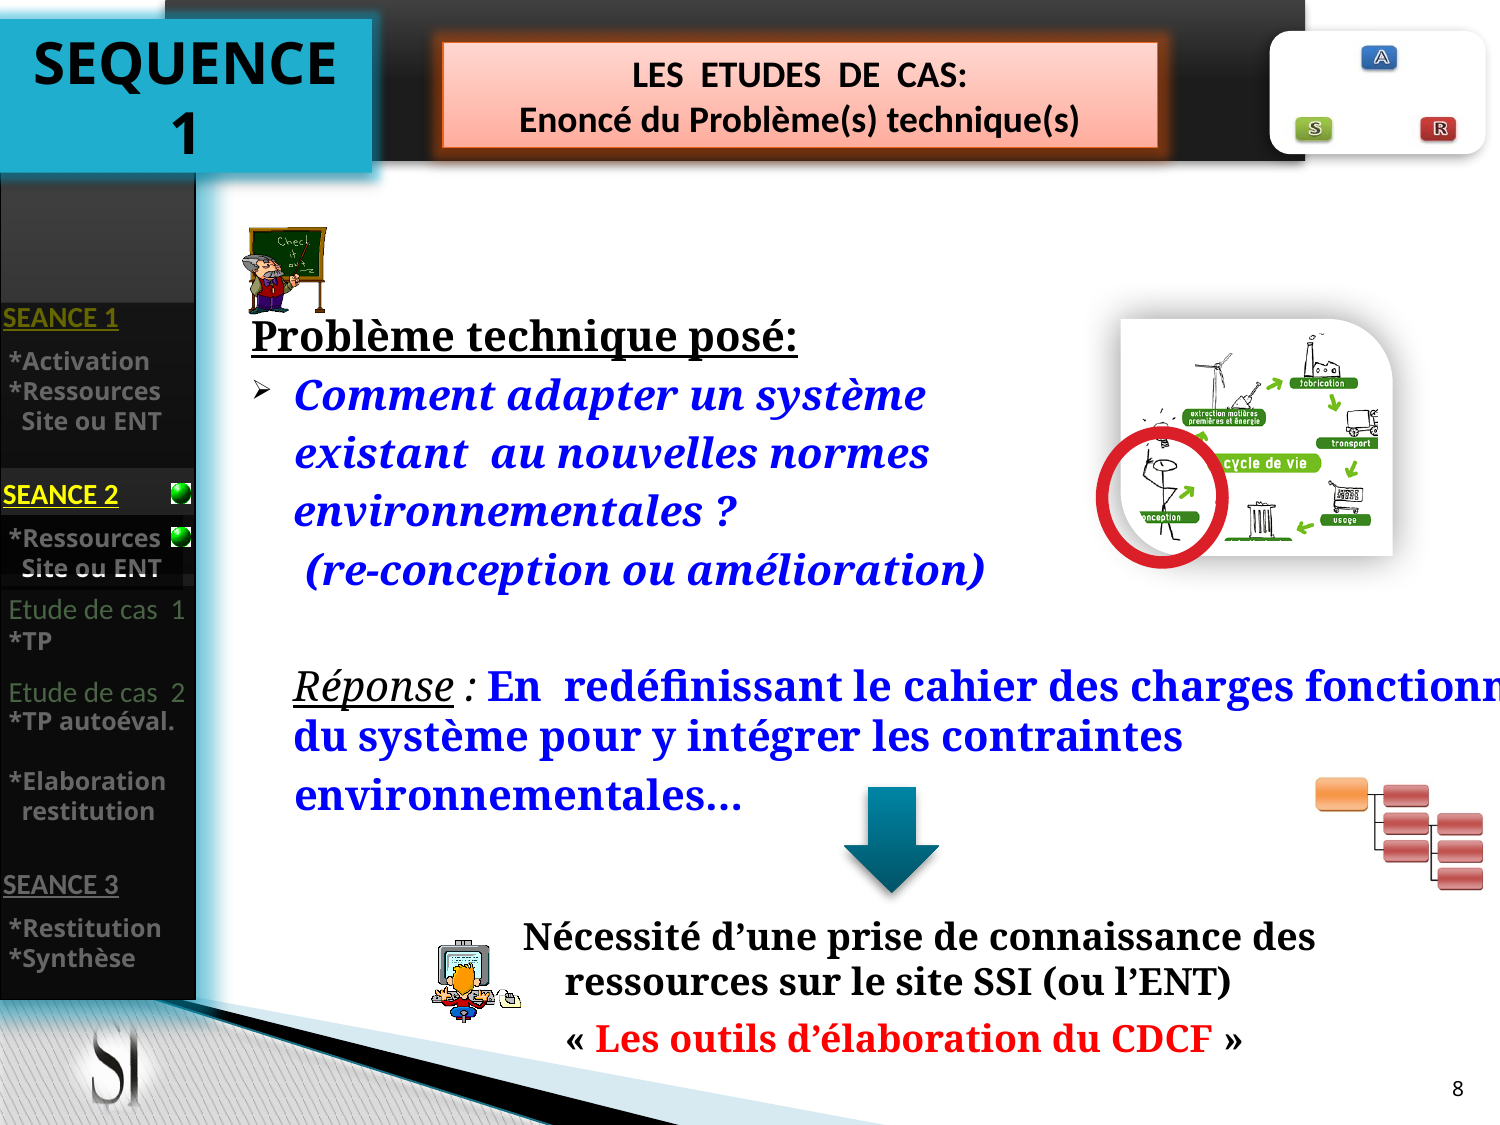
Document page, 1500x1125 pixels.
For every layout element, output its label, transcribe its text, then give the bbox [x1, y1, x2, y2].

picture [241, 219, 329, 315]
picture [1304, 774, 1485, 897]
text_box LES ETUDES DE CAS: Enoncé du Problème(s) technique(s) [442, 42, 1158, 148]
slide_number 8 [428, 26, 1176, 159]
text_box Nécessité d’une prise de connaissance des ressources sur le site SSI (ou l’ENT) « Les outils d’élaboration du CDCF » [490, 905, 1353, 1069]
picture [1269, 30, 1486, 155]
picture [52, 1012, 178, 1125]
picture [430, 940, 522, 1023]
text_box [1097, 444, 1121, 551]
picture [170, 483, 191, 504]
picture [1127, 325, 1386, 549]
text_box [844, 786, 939, 894]
text_box SEQUENCE 1 [0, 19, 372, 173]
text_box [165, 0, 1306, 161]
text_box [0, 160, 219, 1012]
text_box [1134, 560, 1191, 567]
picture [170, 526, 191, 547]
list Problème technique posé: Comment adapter un système existant au nouvelles normes environnementales ? (re-conception ou amélioration) Réponse : En redéfinissant le cahier des charges fonctionnel du système pour y intégrer les contraintes environnementales… [229, 302, 1500, 657]
slide_number 8 [1418, 1051, 1479, 1112]
